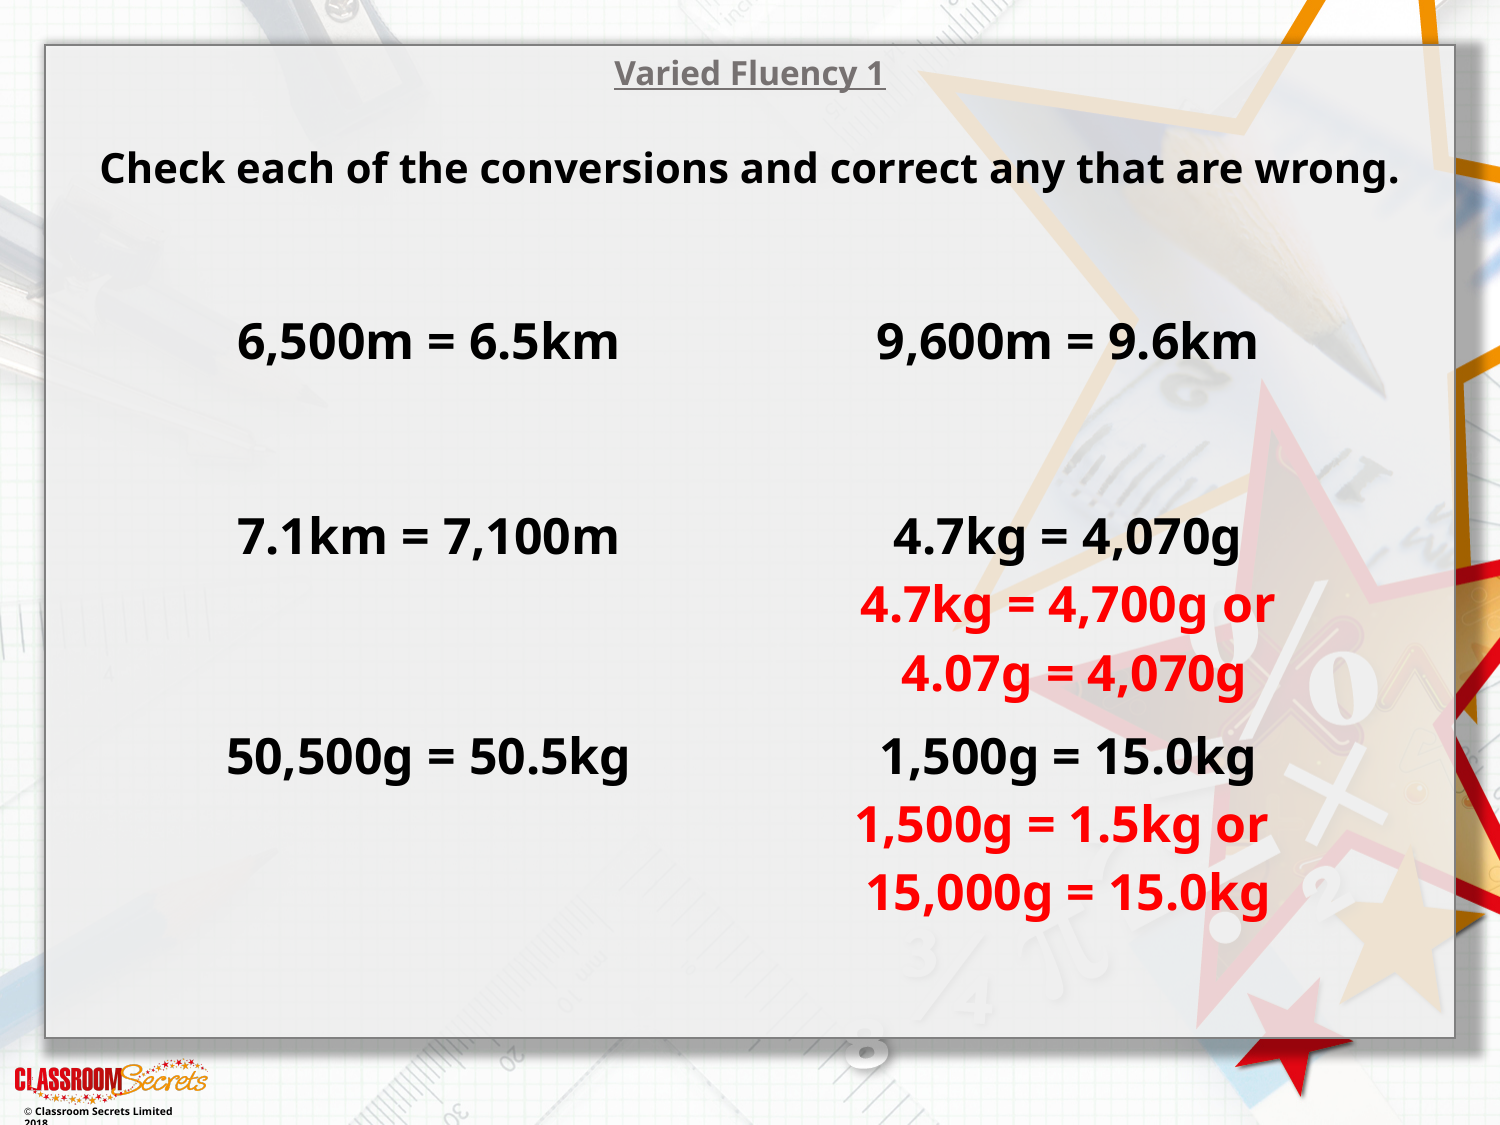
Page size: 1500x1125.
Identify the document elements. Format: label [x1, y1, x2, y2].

picture [0, 0, 1500, 1125]
text_box [9, 1058, 213, 1125]
